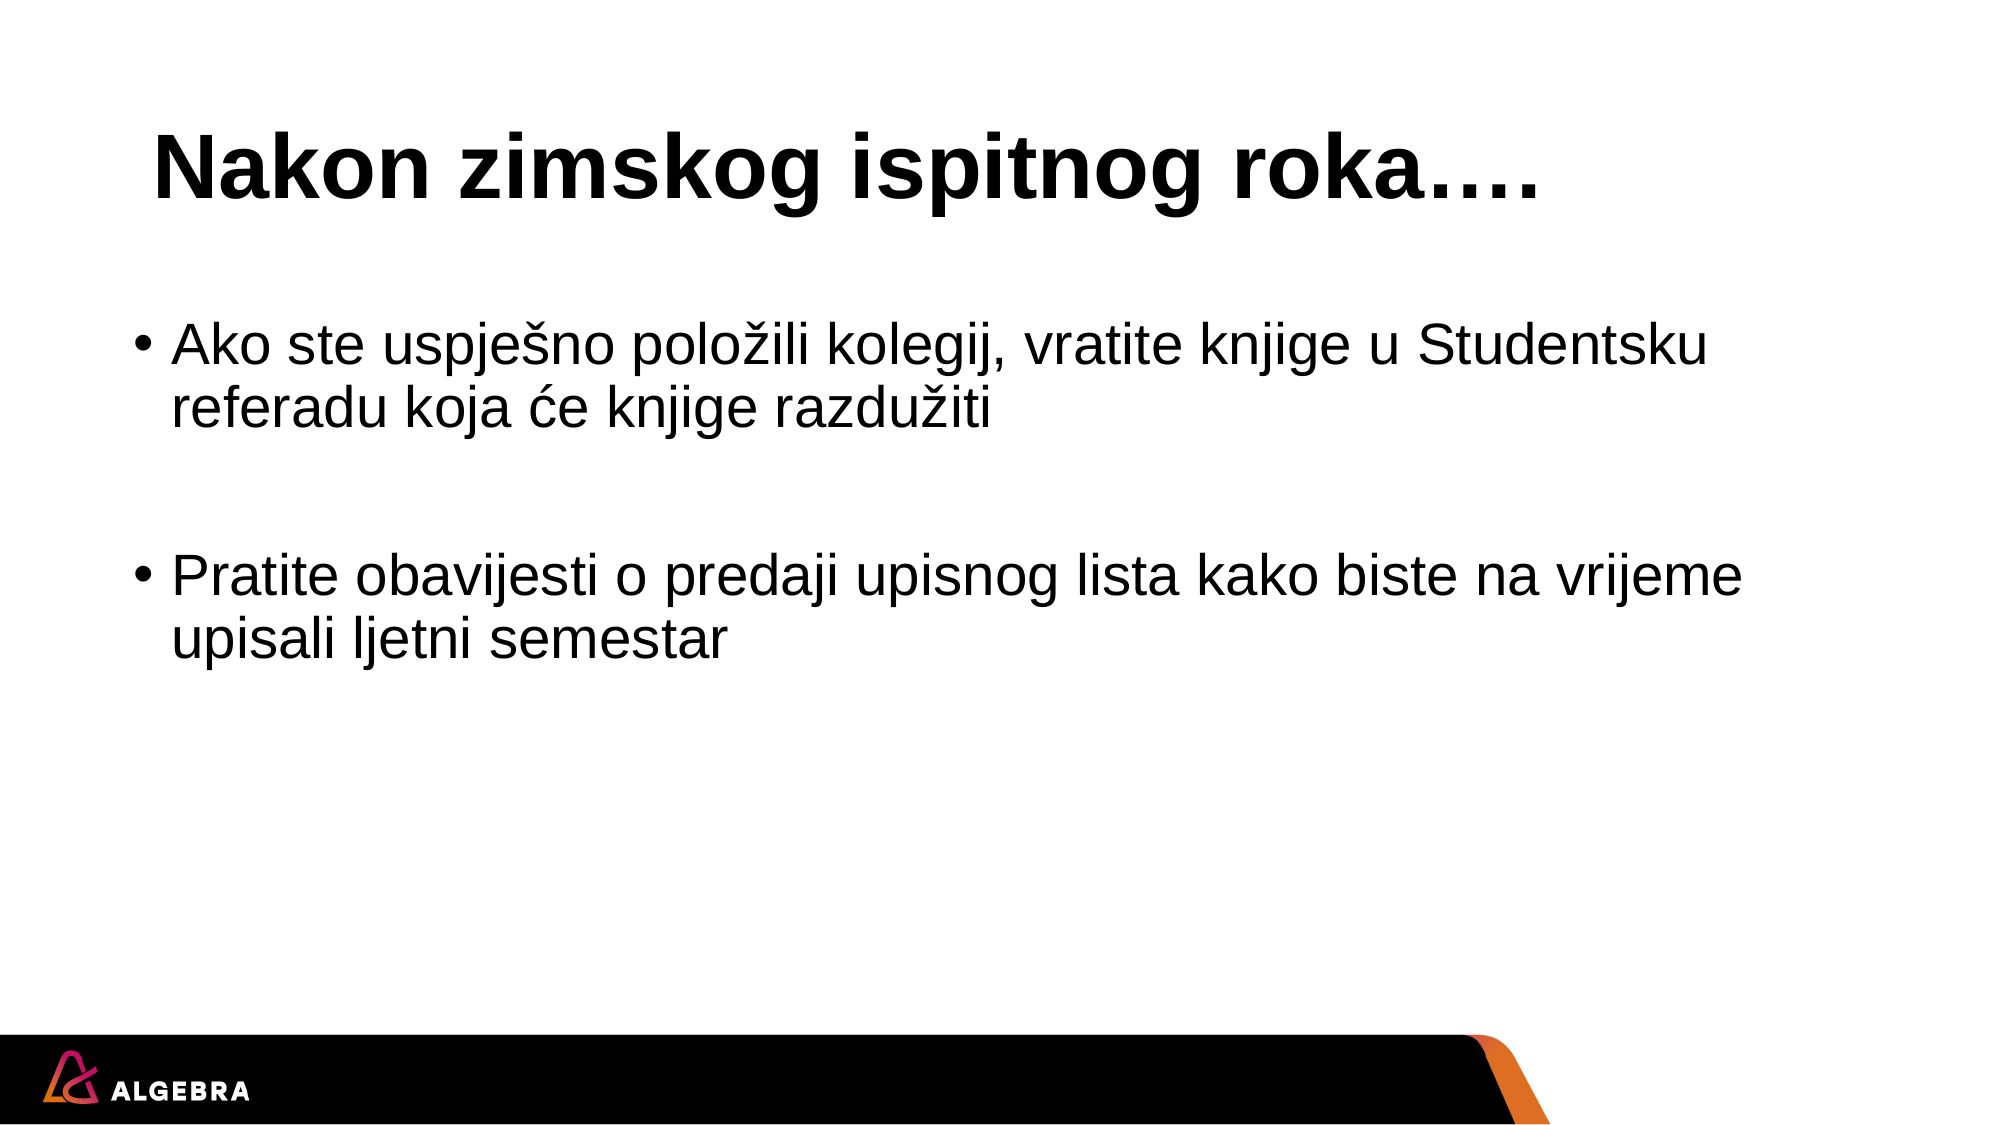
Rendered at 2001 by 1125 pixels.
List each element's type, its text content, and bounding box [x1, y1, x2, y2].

title Nakon zimskog ispitnog roka…. [137, 59, 1863, 278]
picture [0, 1034, 1733, 1125]
list Ako ste uspješno položili kolegij, vratite knjige u Studentsku referadu koja će knjige razdužiti Pratite obavijesti o predaji upisnog lista kako biste na vrijeme upisali ljetni semestar [118, 306, 1844, 1021]
